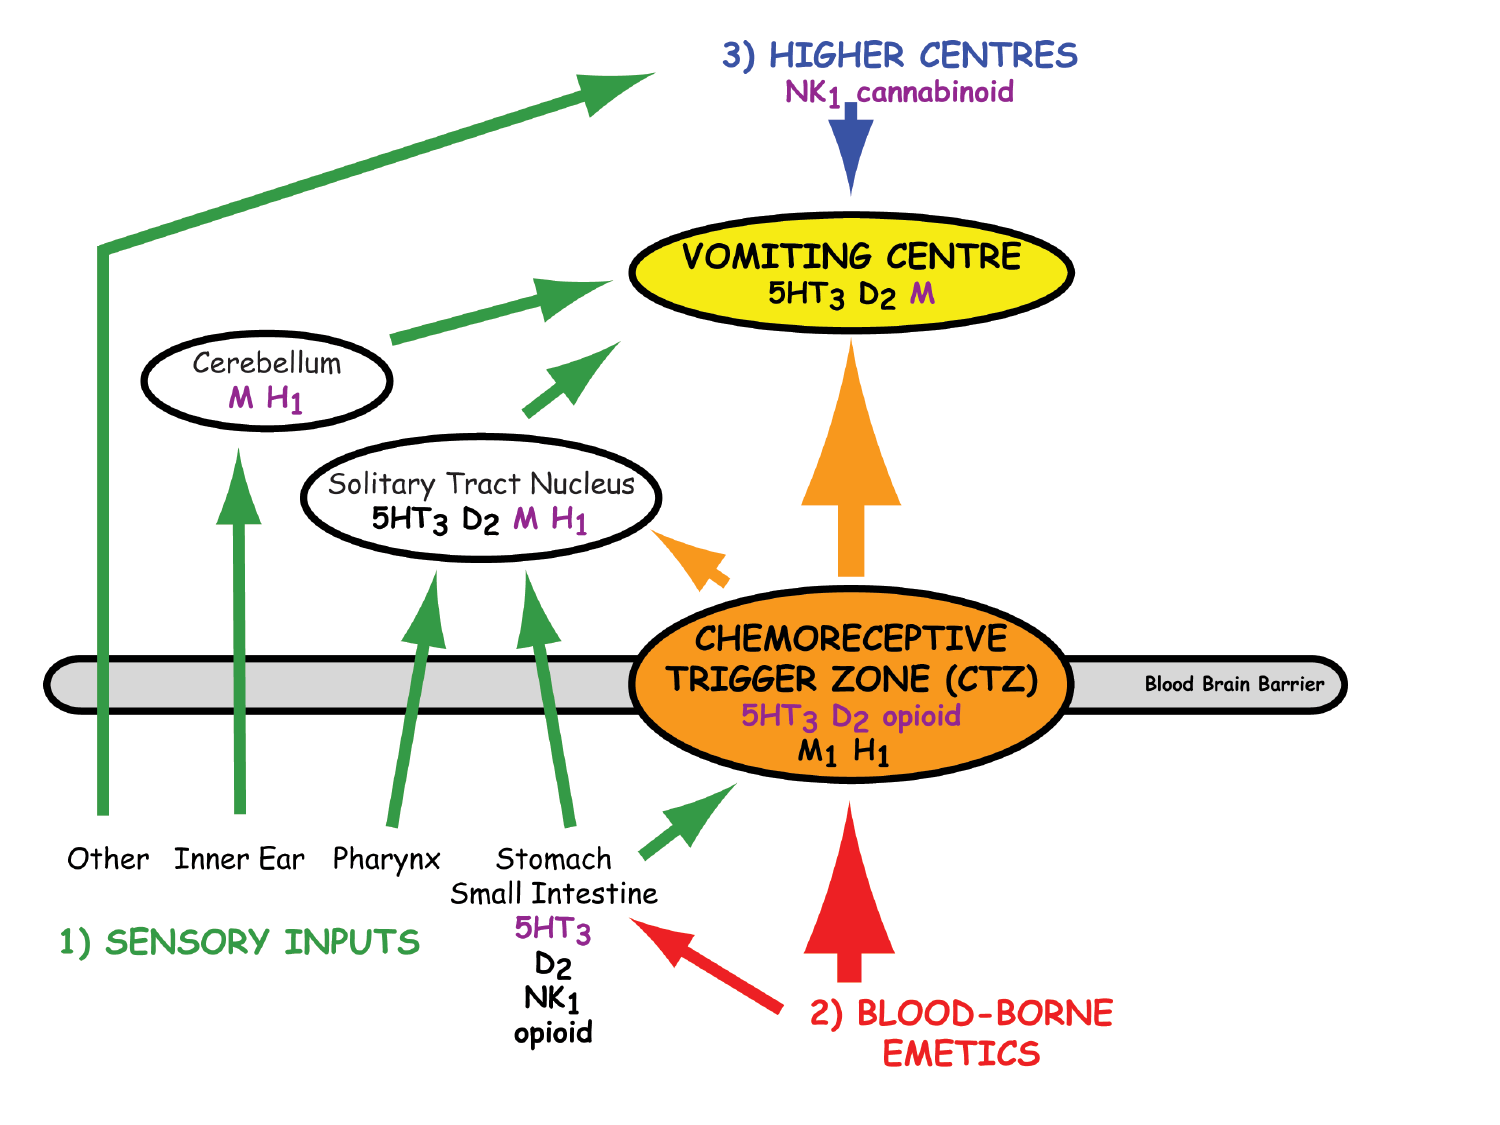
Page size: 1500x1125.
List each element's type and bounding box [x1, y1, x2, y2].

picture [42, 37, 1348, 1076]
